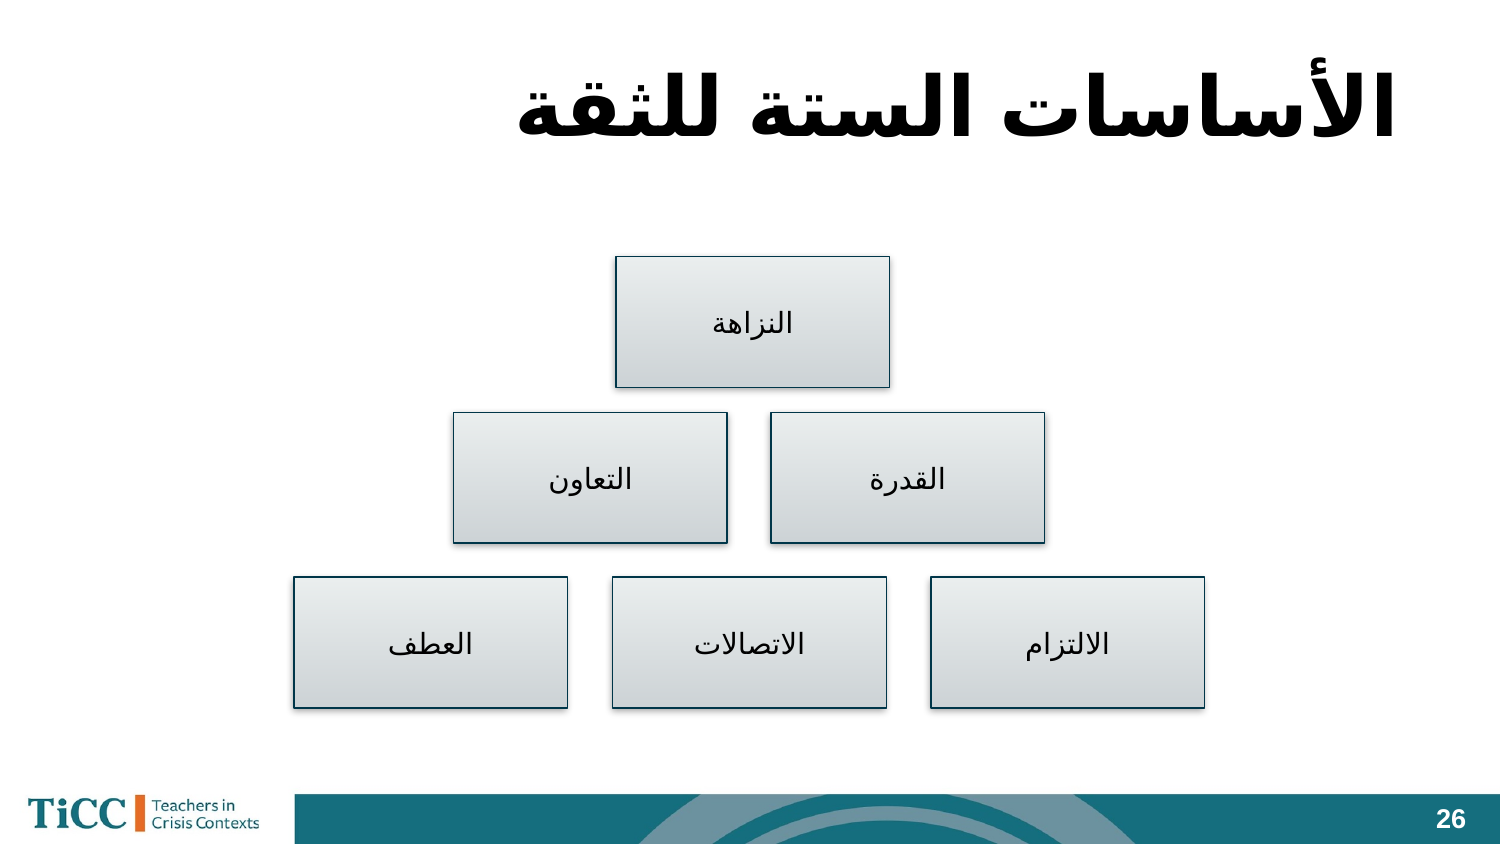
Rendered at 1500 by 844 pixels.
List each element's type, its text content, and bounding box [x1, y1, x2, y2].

title الأساسات الستة للثقة [64, 0, 1415, 168]
text_box العطف [293, 577, 568, 708]
text_box التعاون [453, 412, 728, 544]
text_box النزاهة [615, 256, 890, 388]
text_box القدرة [770, 412, 1045, 544]
picture [0, 0, 1500, 844]
slide_number ‹#› [1390, 785, 1481, 844]
text_box الالتزام [930, 577, 1205, 708]
text_box الاتصالات [612, 577, 887, 708]
